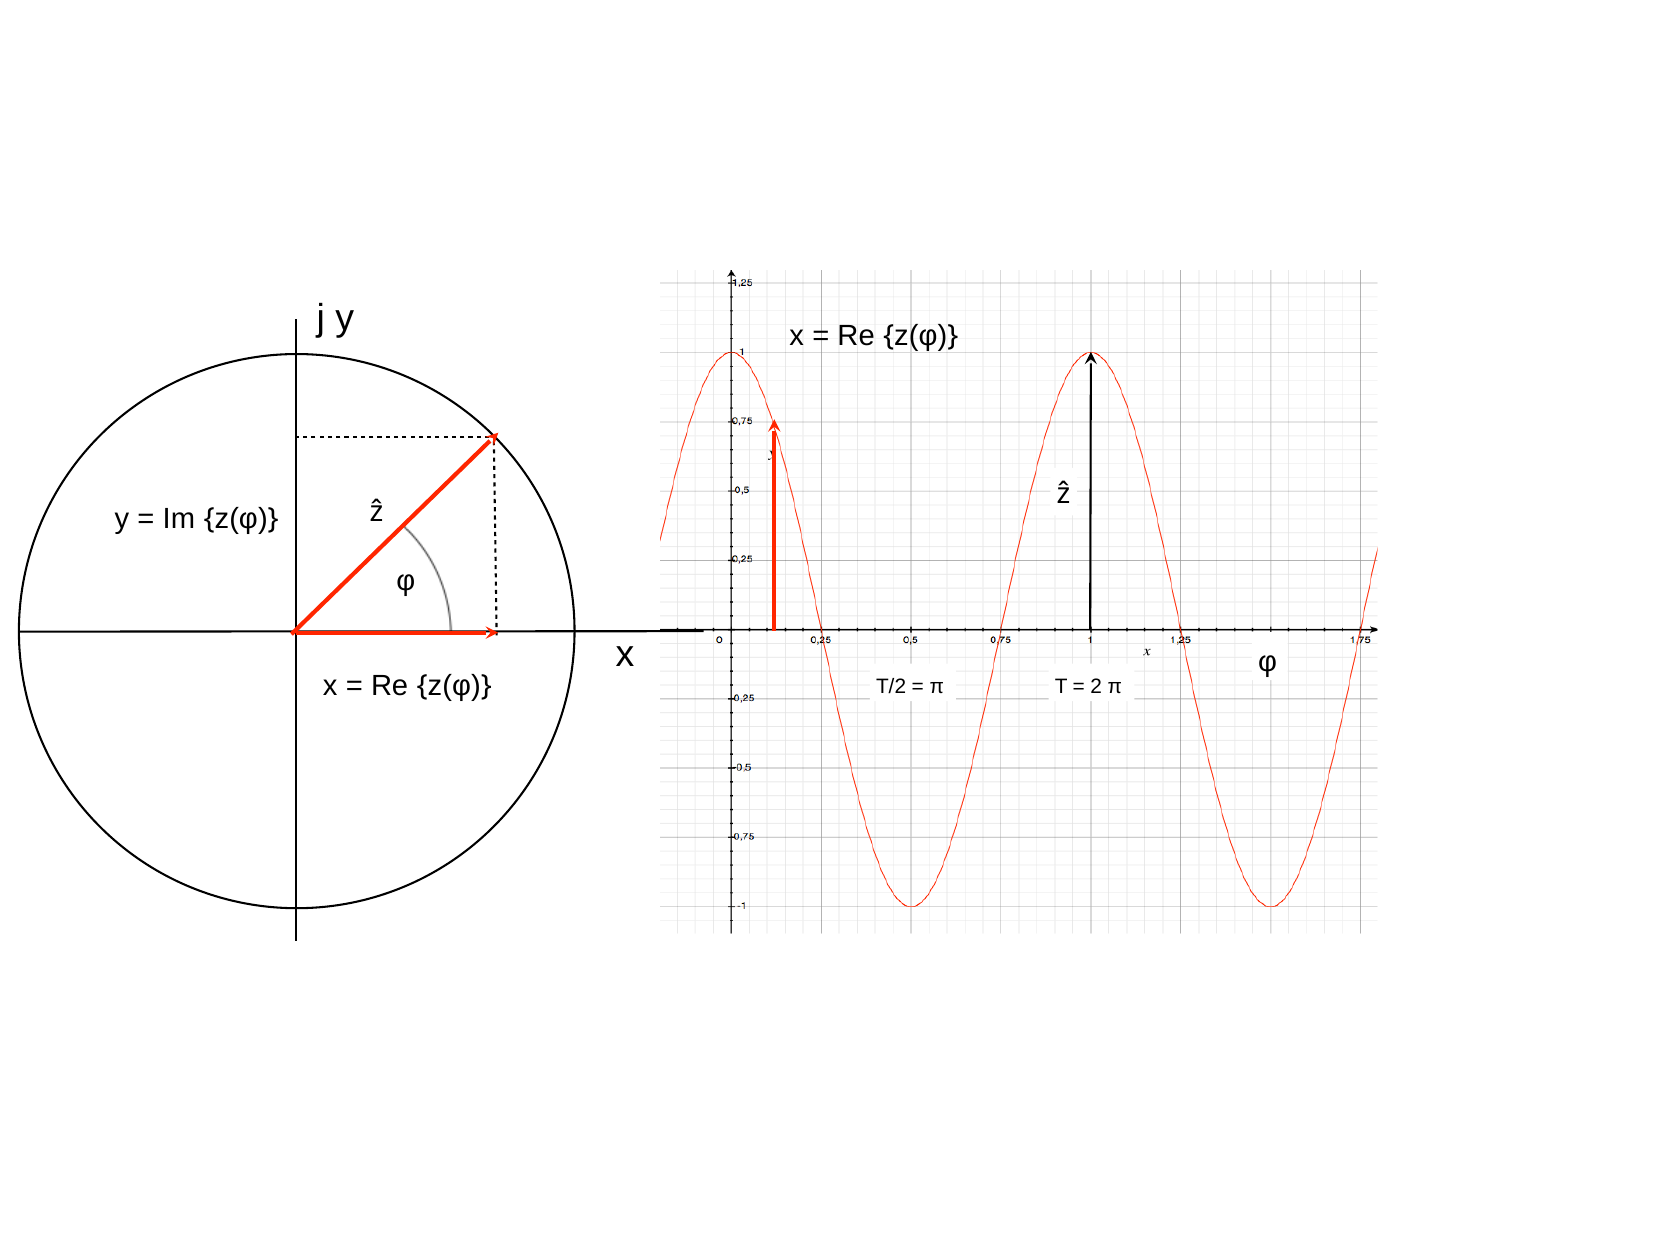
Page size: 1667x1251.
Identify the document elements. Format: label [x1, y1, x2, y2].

text_box [18, 269, 1379, 941]
